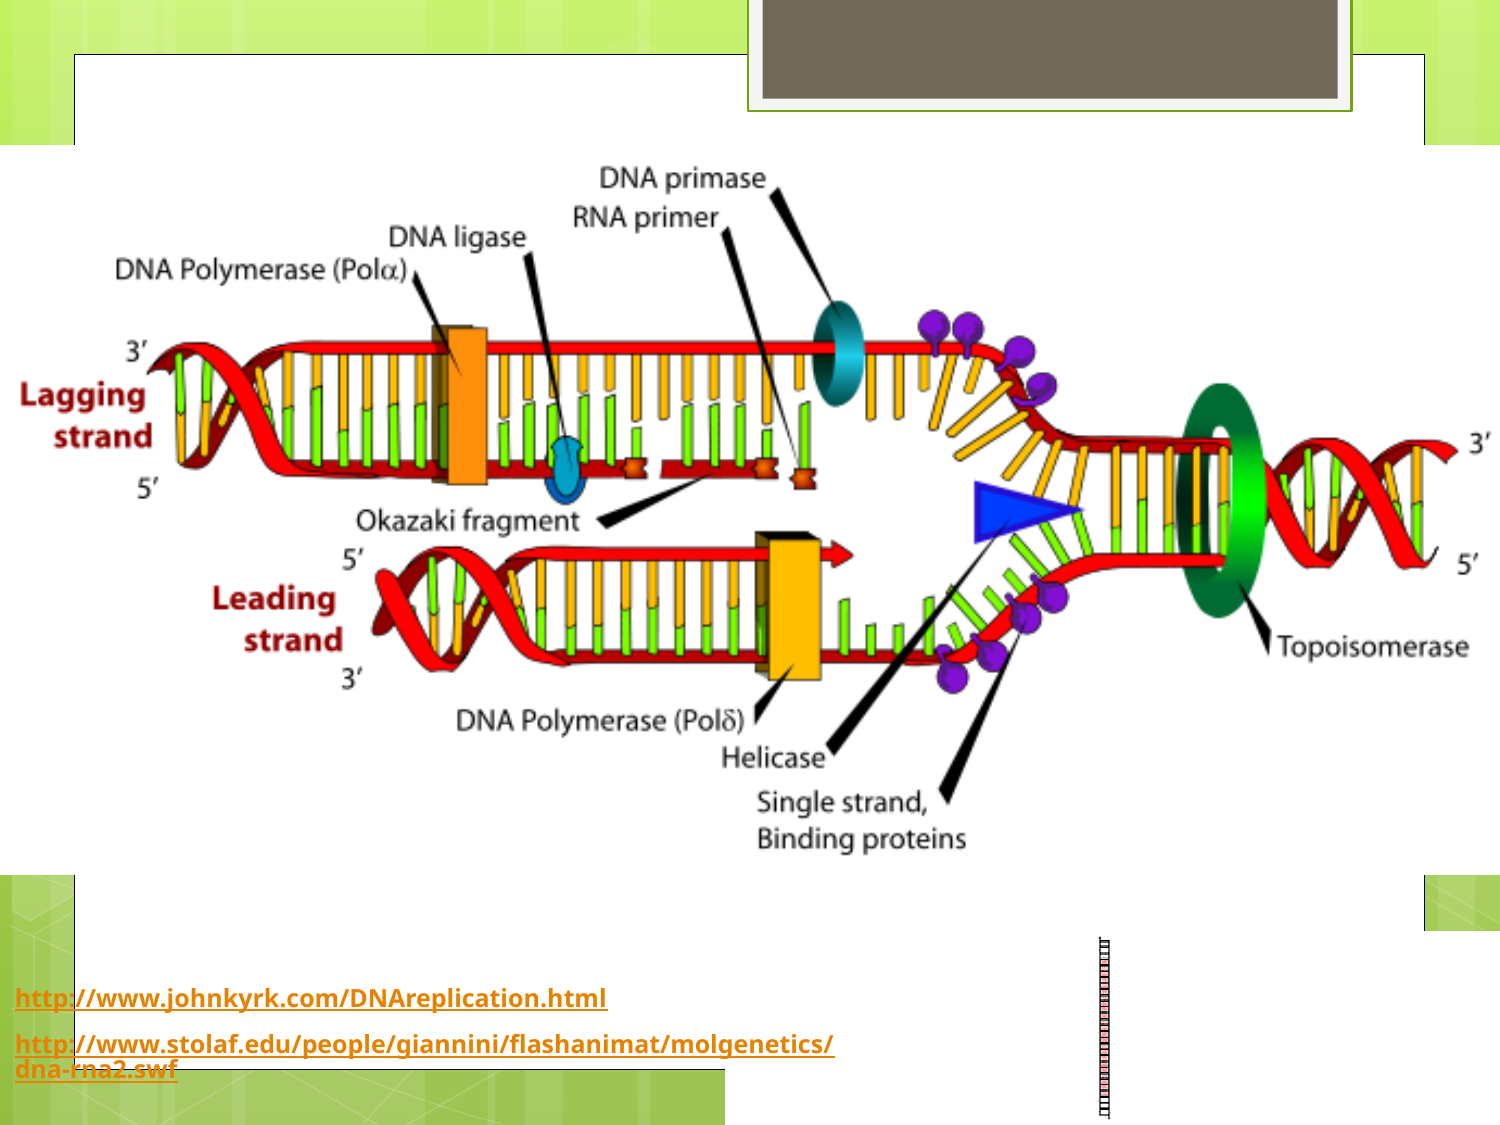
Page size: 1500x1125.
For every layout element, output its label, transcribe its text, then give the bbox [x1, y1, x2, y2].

picture [0, 145, 1500, 876]
text_box http://www.johnkyrk.com/DNAreplication.html http://www.stolaf.edu/people/giannini/flashanimat/molgenetics/dna-rna2.swf [0, 975, 718, 1113]
picture [724, 931, 1500, 1125]
